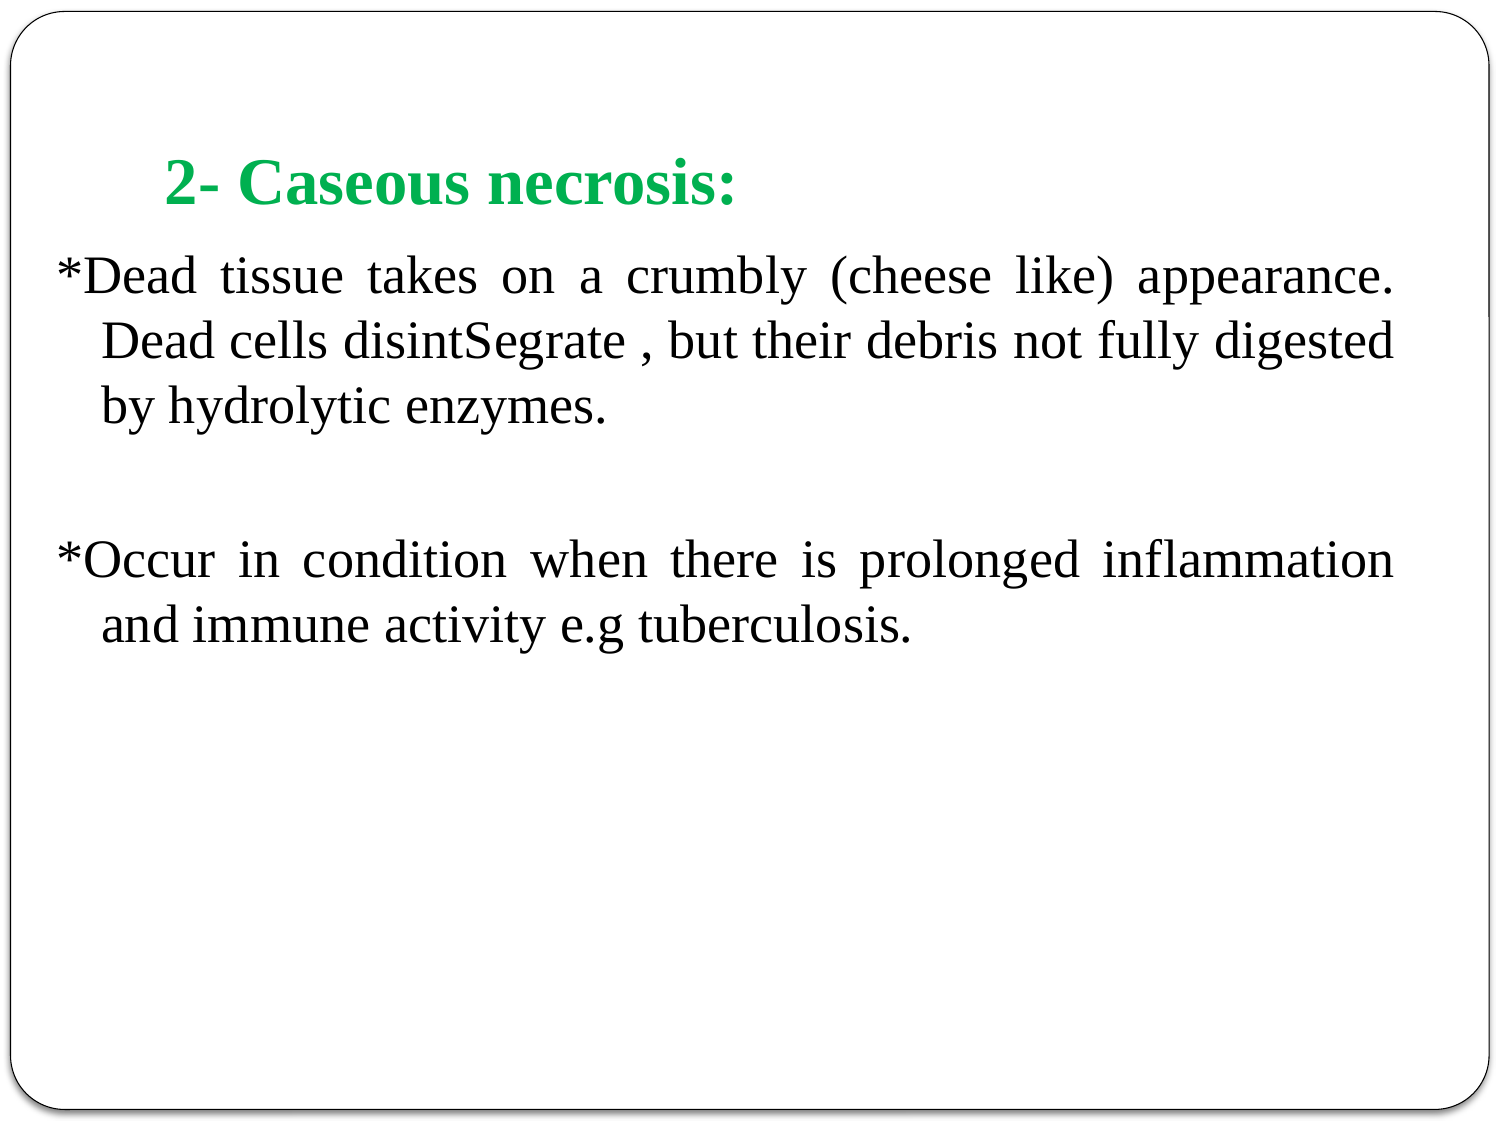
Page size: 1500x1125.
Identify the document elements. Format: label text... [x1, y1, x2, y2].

title 2- Caseous necrosis: [150, 45, 1425, 233]
list *Dead tissue takes on a crumbly (cheese like) appearance. Dead cells disintSegrate , but their debris not fully digested by hydrolytic enzymes. *Occur in condition when there is prolonged inflammation and immune activity e.g tuberculosis. [41, 231, 1412, 976]
